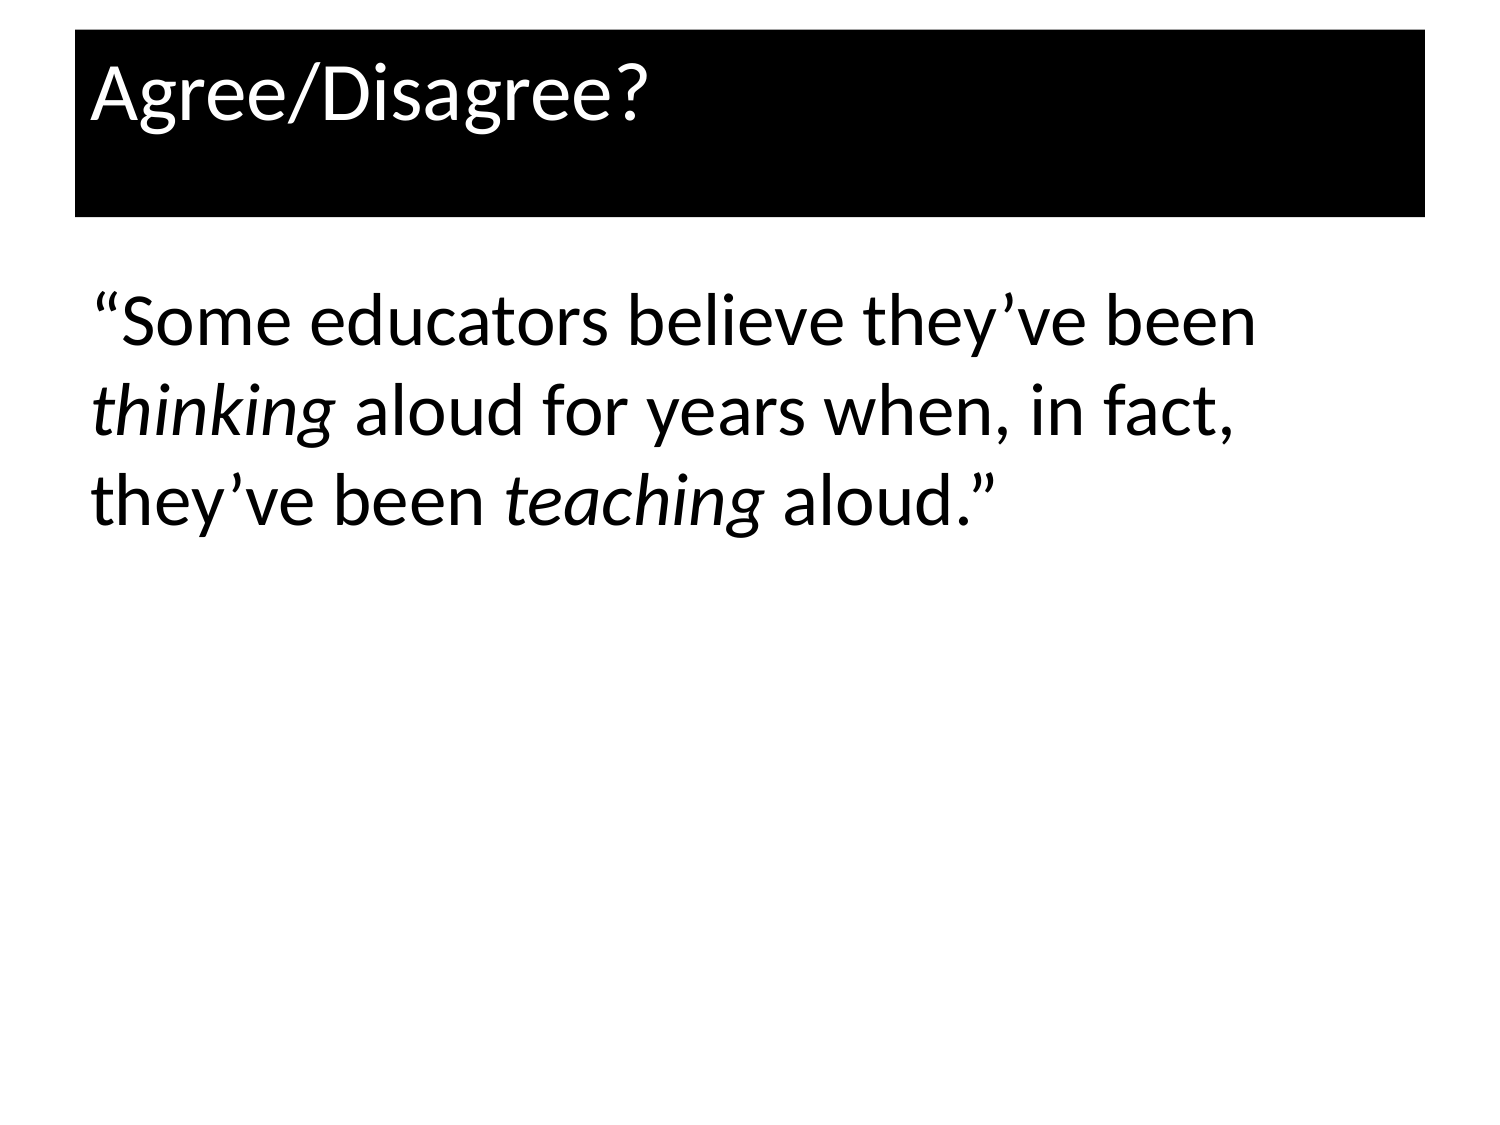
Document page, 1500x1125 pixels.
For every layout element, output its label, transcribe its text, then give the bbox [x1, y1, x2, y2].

title Agree/Disagree? [75, 29, 1425, 218]
list “Some educators believe they’ve been thinking aloud for years when, in fact, they’ve been teaching aloud.” [75, 262, 1425, 1005]
